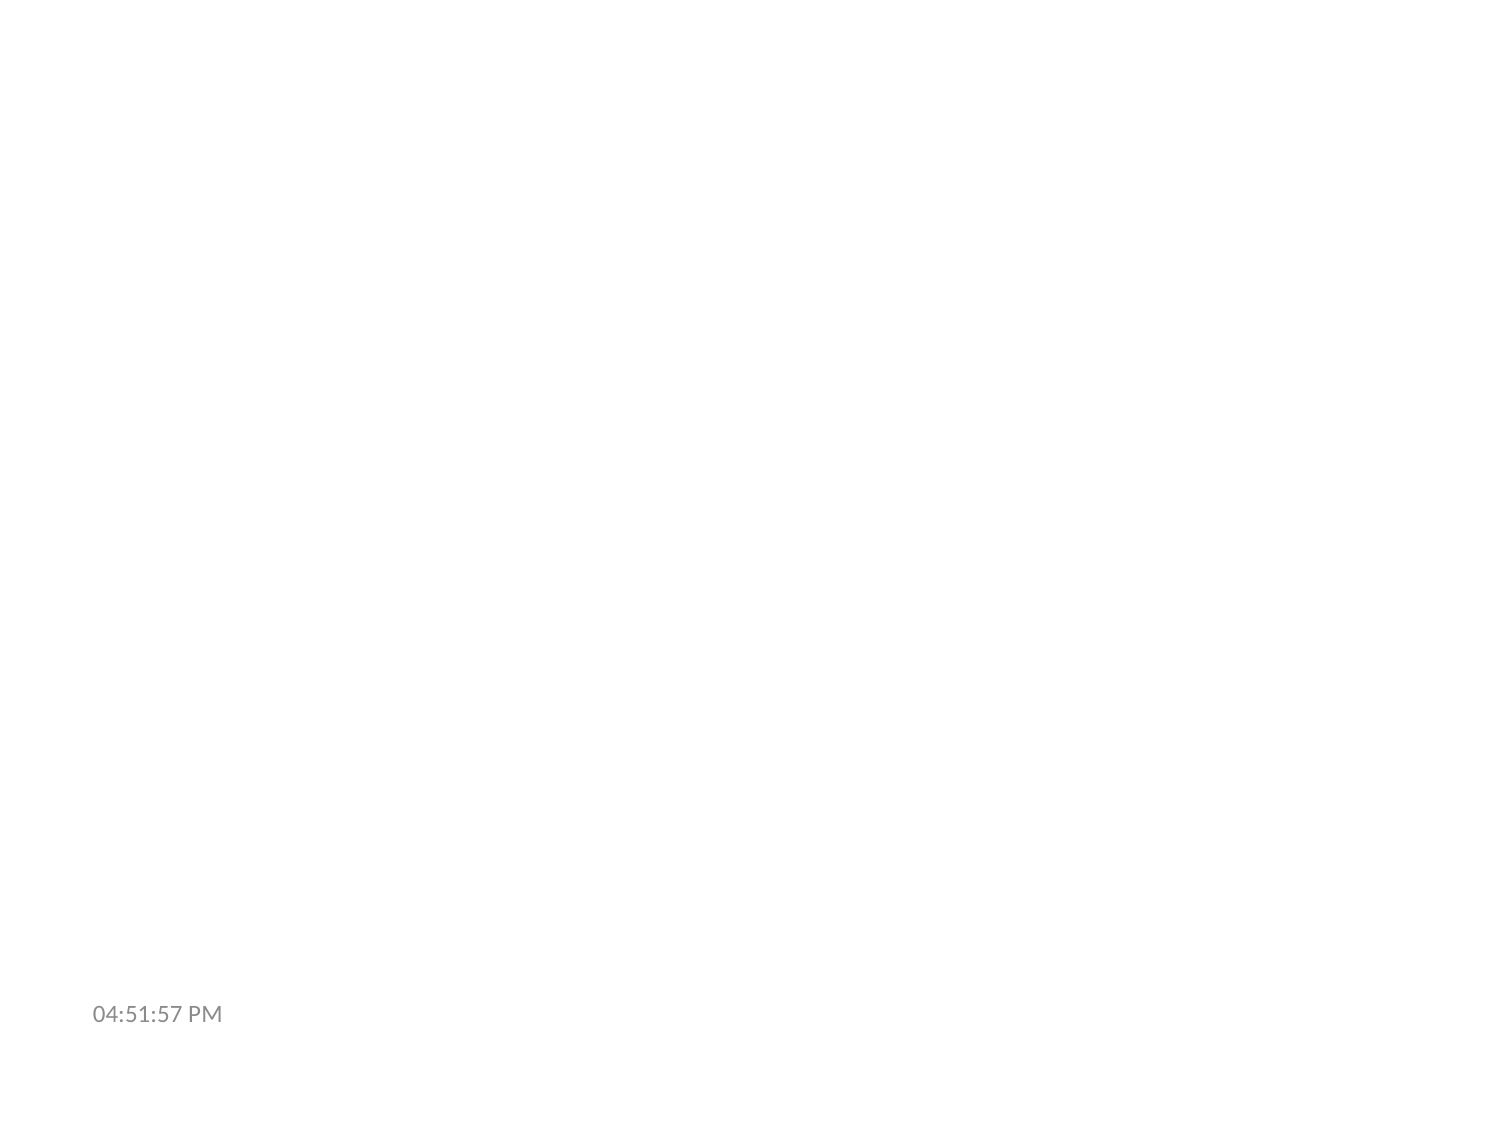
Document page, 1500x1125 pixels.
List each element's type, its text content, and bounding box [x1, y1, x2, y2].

text_box 3:35:09 PM [77, 982, 428, 1043]
